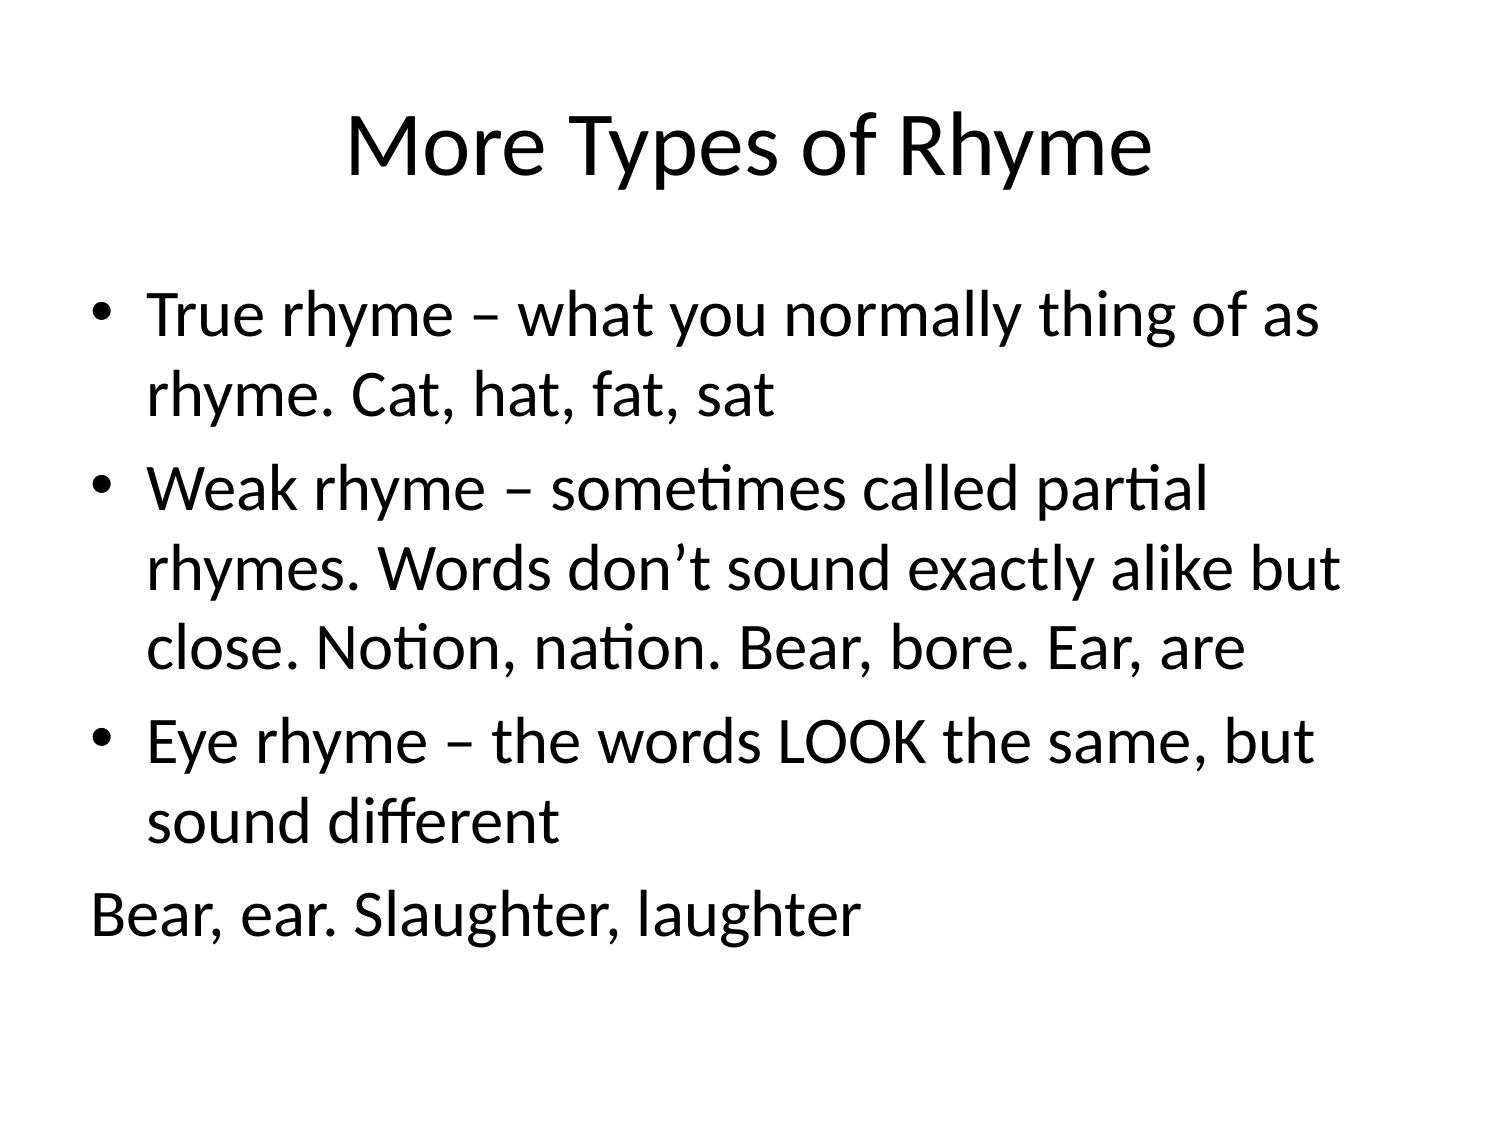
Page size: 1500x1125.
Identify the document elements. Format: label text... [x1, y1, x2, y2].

title More Types of Rhyme [75, 45, 1425, 233]
list True rhyme – what you normally thing of as rhyme. Cat, hat, fat, sat Weak rhyme – sometimes called partial rhymes. Words don’t sound exactly alike but close. Notion, nation. Bear, bore. Ear, are Eye rhyme – the words LOOK the same, but sound different Bear, ear. Slaughter, laughter [75, 262, 1425, 1005]
